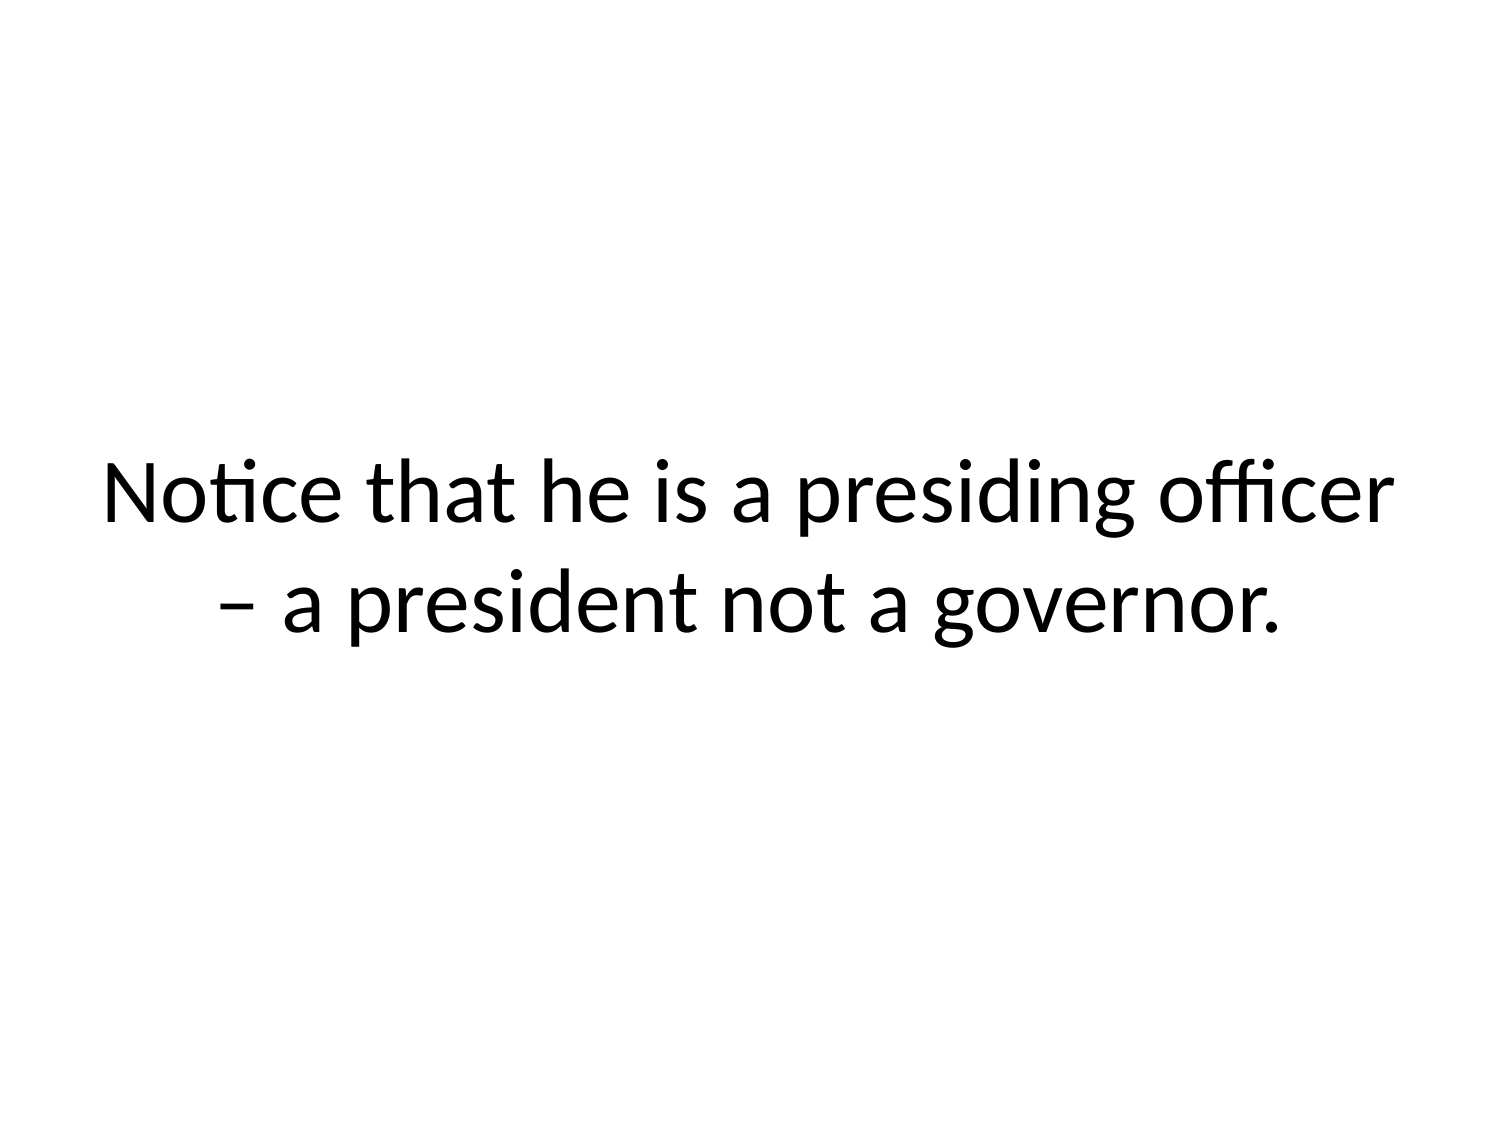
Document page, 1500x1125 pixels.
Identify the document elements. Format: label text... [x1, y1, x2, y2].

title Notice that he is a presiding officer – a president not a governor. [74, 44, 1426, 1038]
